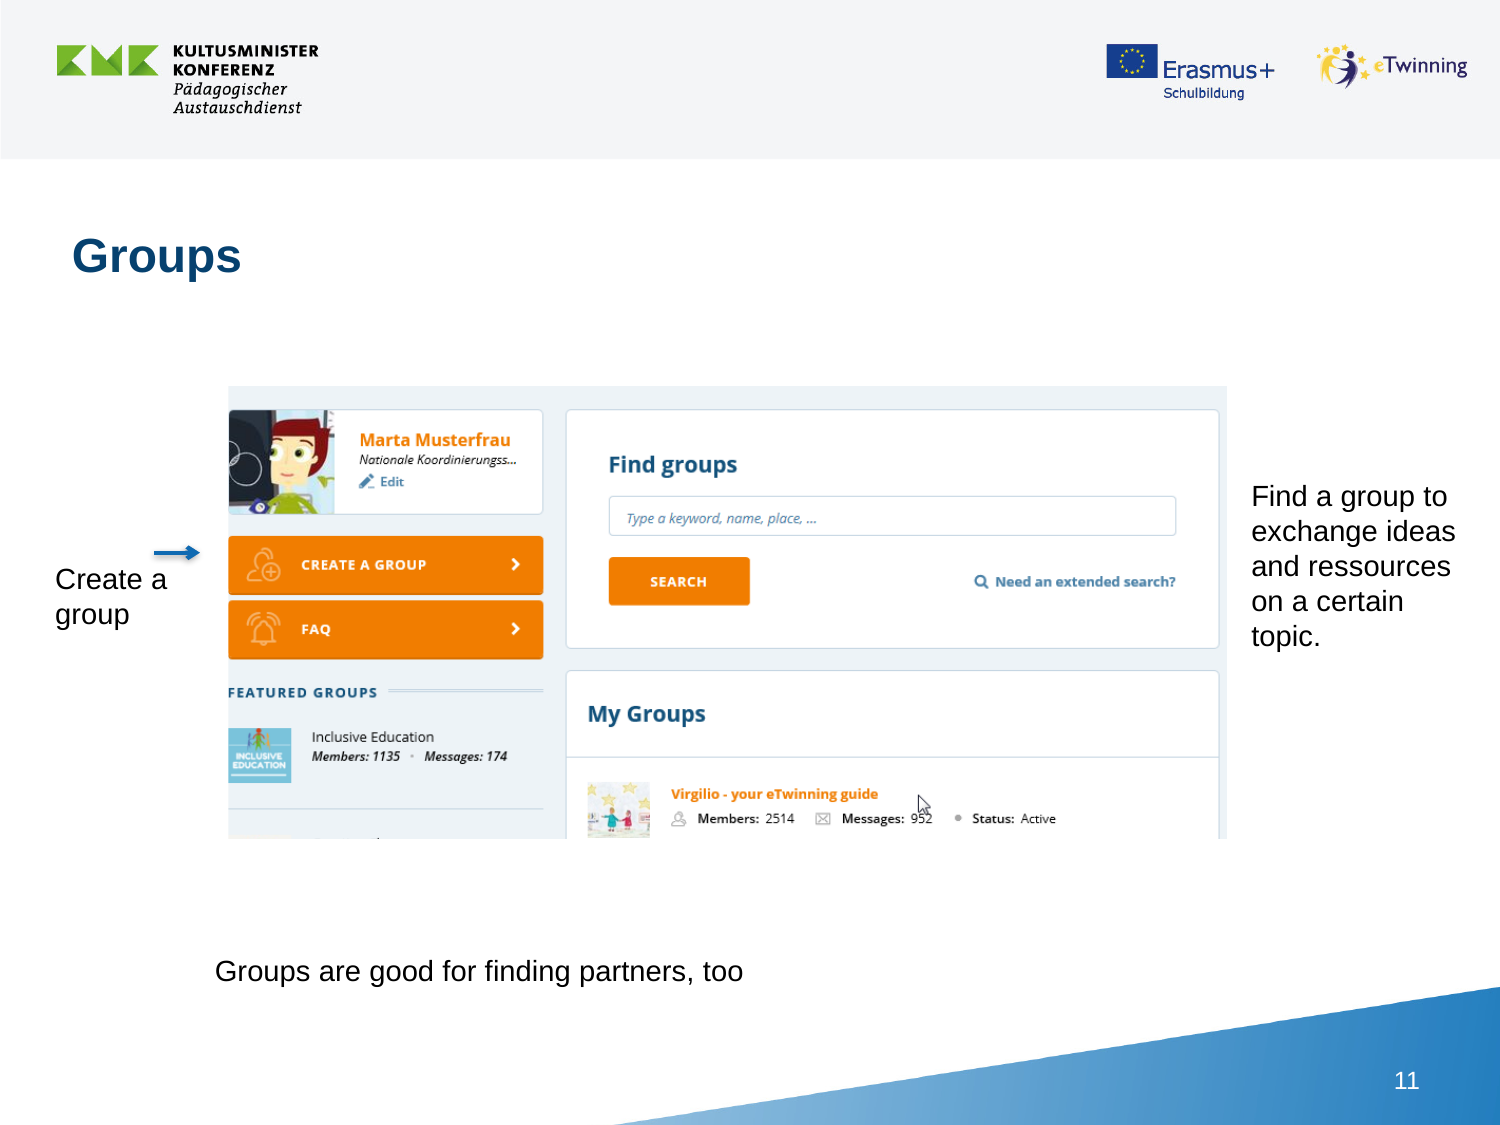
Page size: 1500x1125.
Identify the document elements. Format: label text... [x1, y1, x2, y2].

text_box Groups are good for finding partners, too [199, 912, 1378, 995]
text_box Create a group [40, 552, 200, 638]
text_box Find a group to exchange ideas and ressources on a certain topic. [1236, 470, 1479, 660]
list Groups [57, 188, 1435, 290]
picture [0, 0, 1500, 1125]
